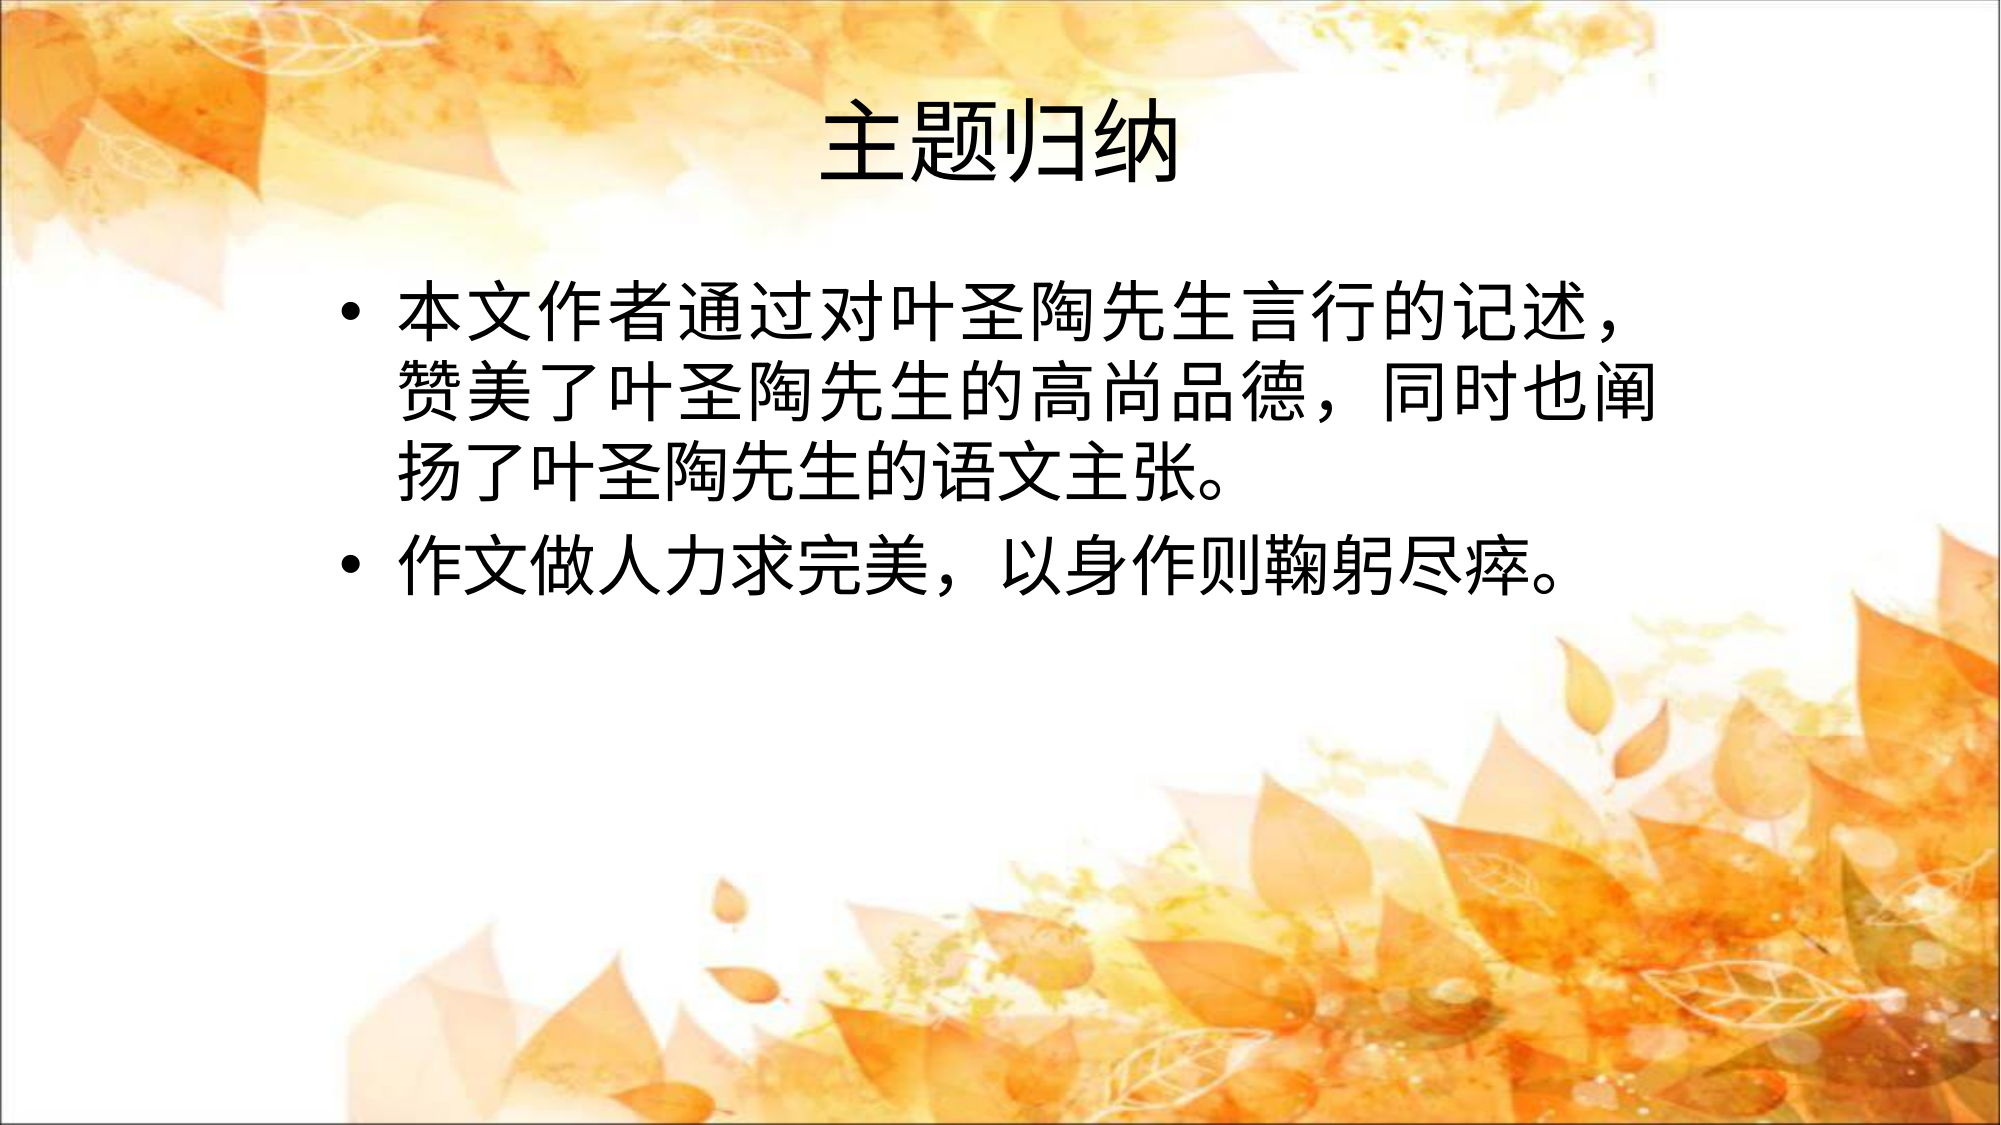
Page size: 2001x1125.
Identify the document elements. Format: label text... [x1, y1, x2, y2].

list 本文作者通过对叶圣陶先生言行的记述，赞美了叶圣陶先生的高尚品德，同时也阐扬了叶圣陶先生的语文主张。 作文做人力求完美，以身作则鞠躬尽瘁。 [324, 262, 1675, 669]
picture [0, 0, 2001, 1125]
title 主题归纳 [99, 45, 1900, 233]
